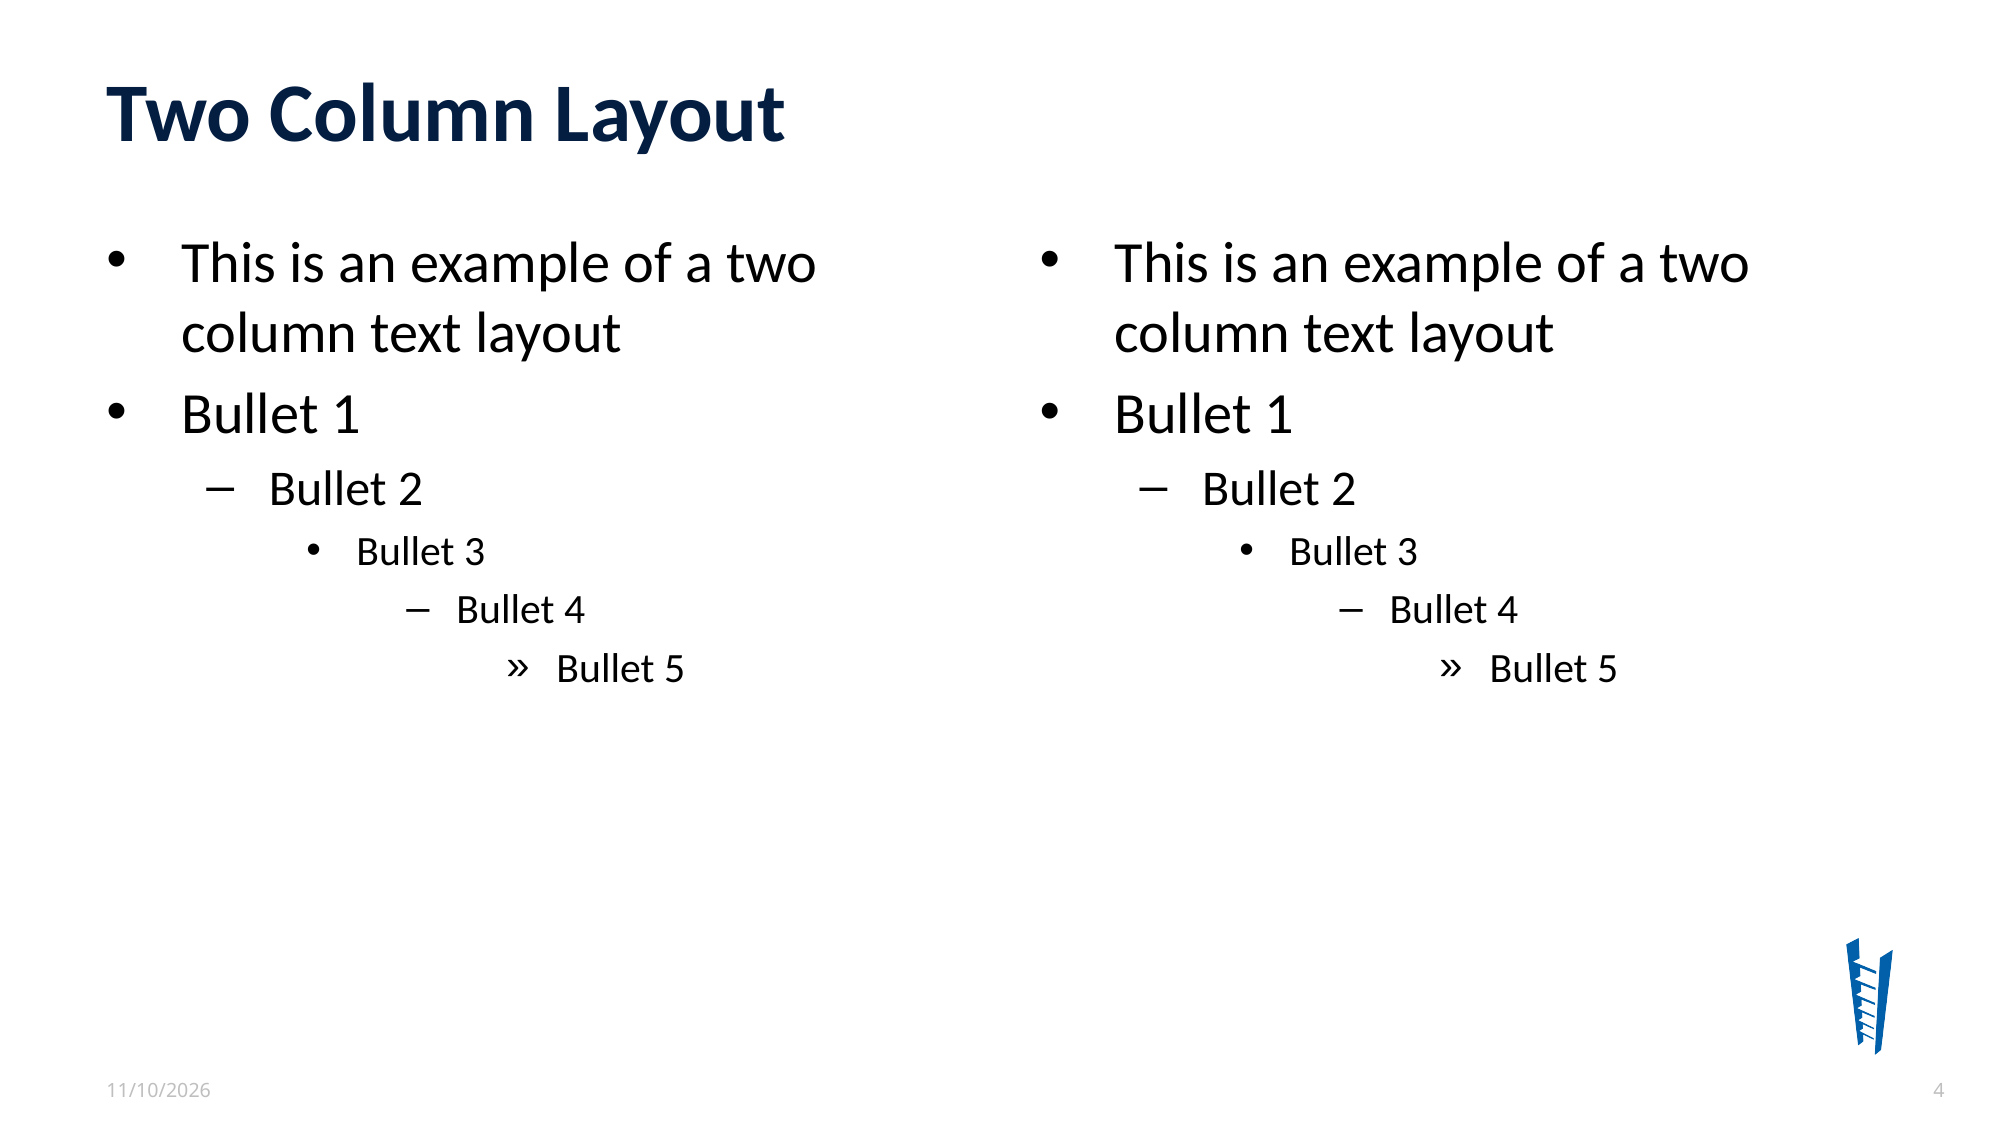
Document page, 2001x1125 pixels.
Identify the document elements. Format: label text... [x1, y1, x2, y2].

picture [1846, 994, 1893, 1055]
title Two Column Layout [106, 44, 1913, 171]
list This is an example of a two column text layout Bullet 1 Bullet 2 Bullet 3 Bullet 4 Bullet 5 This is an example of a two column text layout Bullet 1 Bullet 2 Bullet 3 Bullet 4 Bullet 5 [106, 216, 1913, 994]
